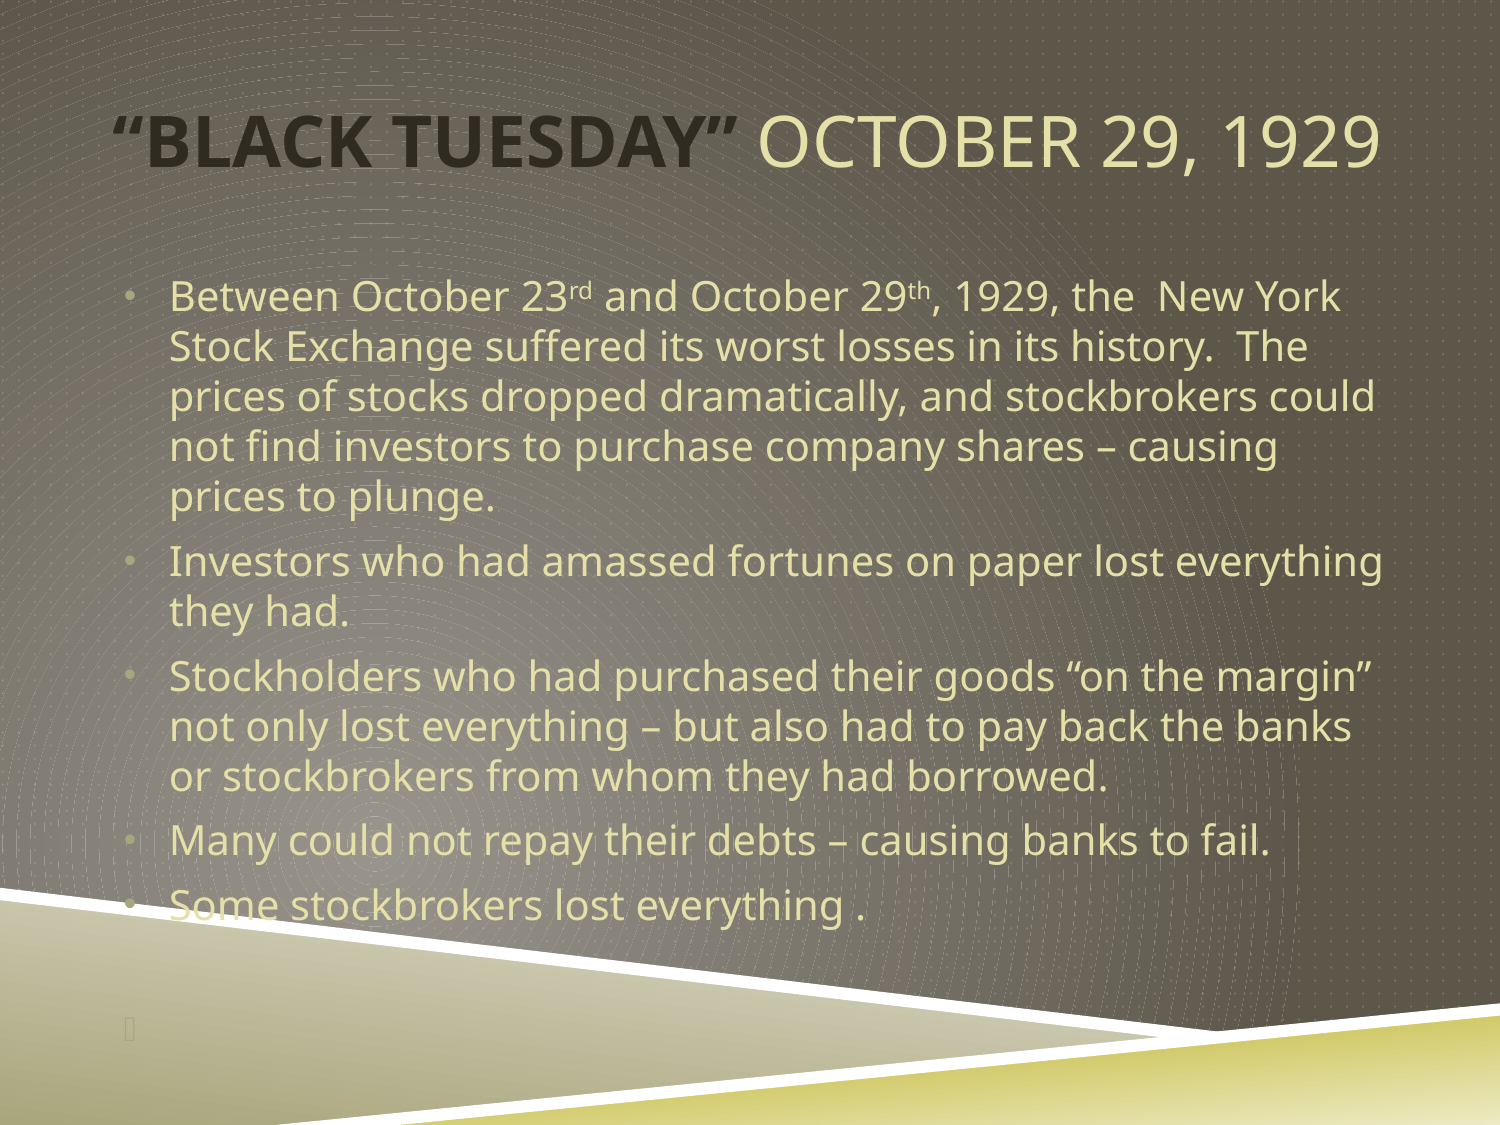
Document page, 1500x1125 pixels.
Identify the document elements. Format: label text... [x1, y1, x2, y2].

title “Black Tuesday” October 29, 1929 [112, 45, 1388, 233]
list Between October 23rd and October 29th, 1929, the New York Stock Exchange suffered its worst losses in its history. The prices of stocks dropped dramatically, and stockbrokers could not find investors to purchase company shares – causing prices to plunge. Investors who had amassed fortunes on paper lost everything they had. Stockholders who had purchased their goods “on the margin” not only lost everything – but also had to pay back the banks or stockbrokers from whom they had borrowed. Many could not repay their debts – causing banks to fail. Some stockbrokers lost everything . [112, 262, 1388, 875]
